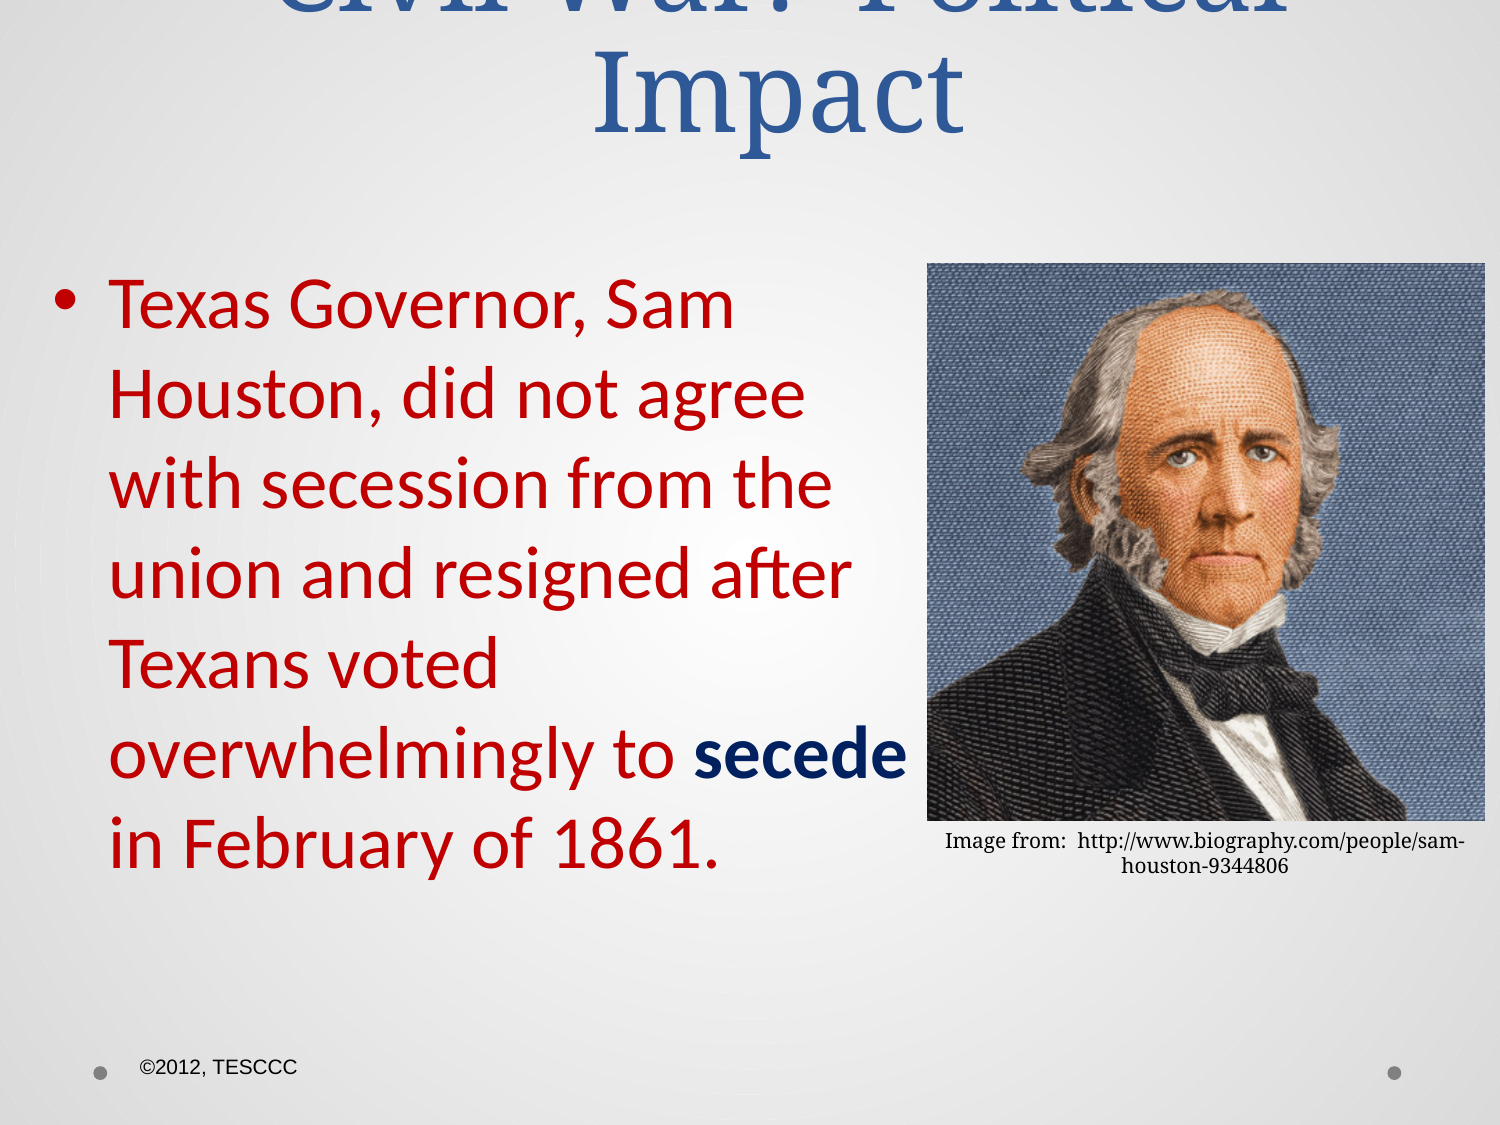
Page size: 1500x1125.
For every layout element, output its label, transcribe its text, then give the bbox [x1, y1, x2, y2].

picture [927, 263, 1485, 821]
title Civil War: Political Impact [75, 24, 1483, 163]
text_box ©2012, TESCCC [125, 1046, 463, 1087]
text_box Image from: http://www.biography.com/people/sam-houston-9344806 [927, 828, 1483, 885]
text_box Texas Governor, Sam Houston, did not agree with secession from the union and resigned after Texans voted overwhelmingly to secede in February of 1861. [37, 191, 938, 892]
